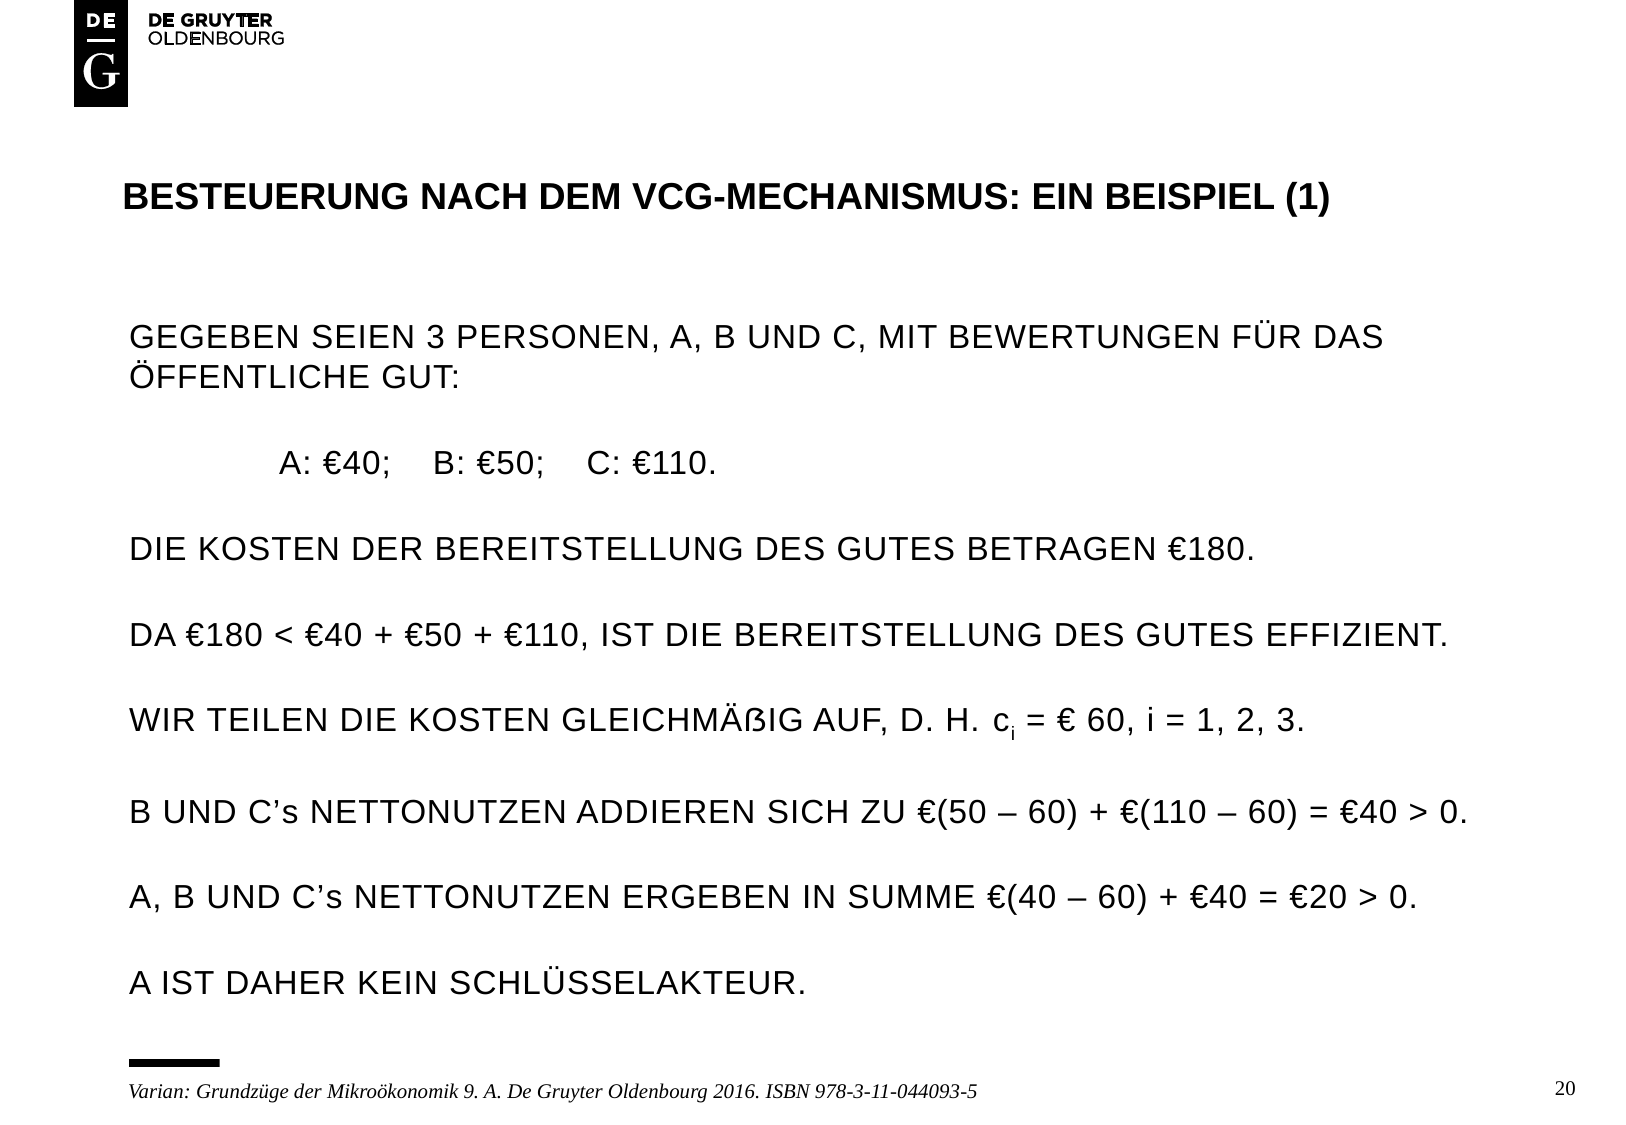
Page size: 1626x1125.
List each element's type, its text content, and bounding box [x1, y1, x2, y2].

list GEGEBEN SEIEN 3 Personen, a, b und c, mit bewertungen für das öffentliche gut: A: €40; B: €50; C: €110. DIE Kosten der bereitstellung des gutes BETRAGEN €180. Da €180 < €40 + €50 + €110, ist die bereitstellung des gutes effizient. Wir teilen die kosten gleichmäßig auf, d. h. ci = € 60, i = 1, 2, 3. B und c’s nettonutzen addieren sich zu €(50 – 60) + €(110 – 60) = €40 > 0. A, b und C’s NETTONUTZEN ERGEBEN IN SUMME €(40 – 60) + €40 = €20 > 0. A IST DAHER KEIN SCHLÜSSELAKTEUR. [129, 280, 1556, 1018]
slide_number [128, 1077, 1539, 1108]
title besteuerung nach dem VCG-Mechanismus: Ein beispiel (1) [122, 171, 1550, 224]
slide_number 20 [1554, 1074, 1614, 1104]
